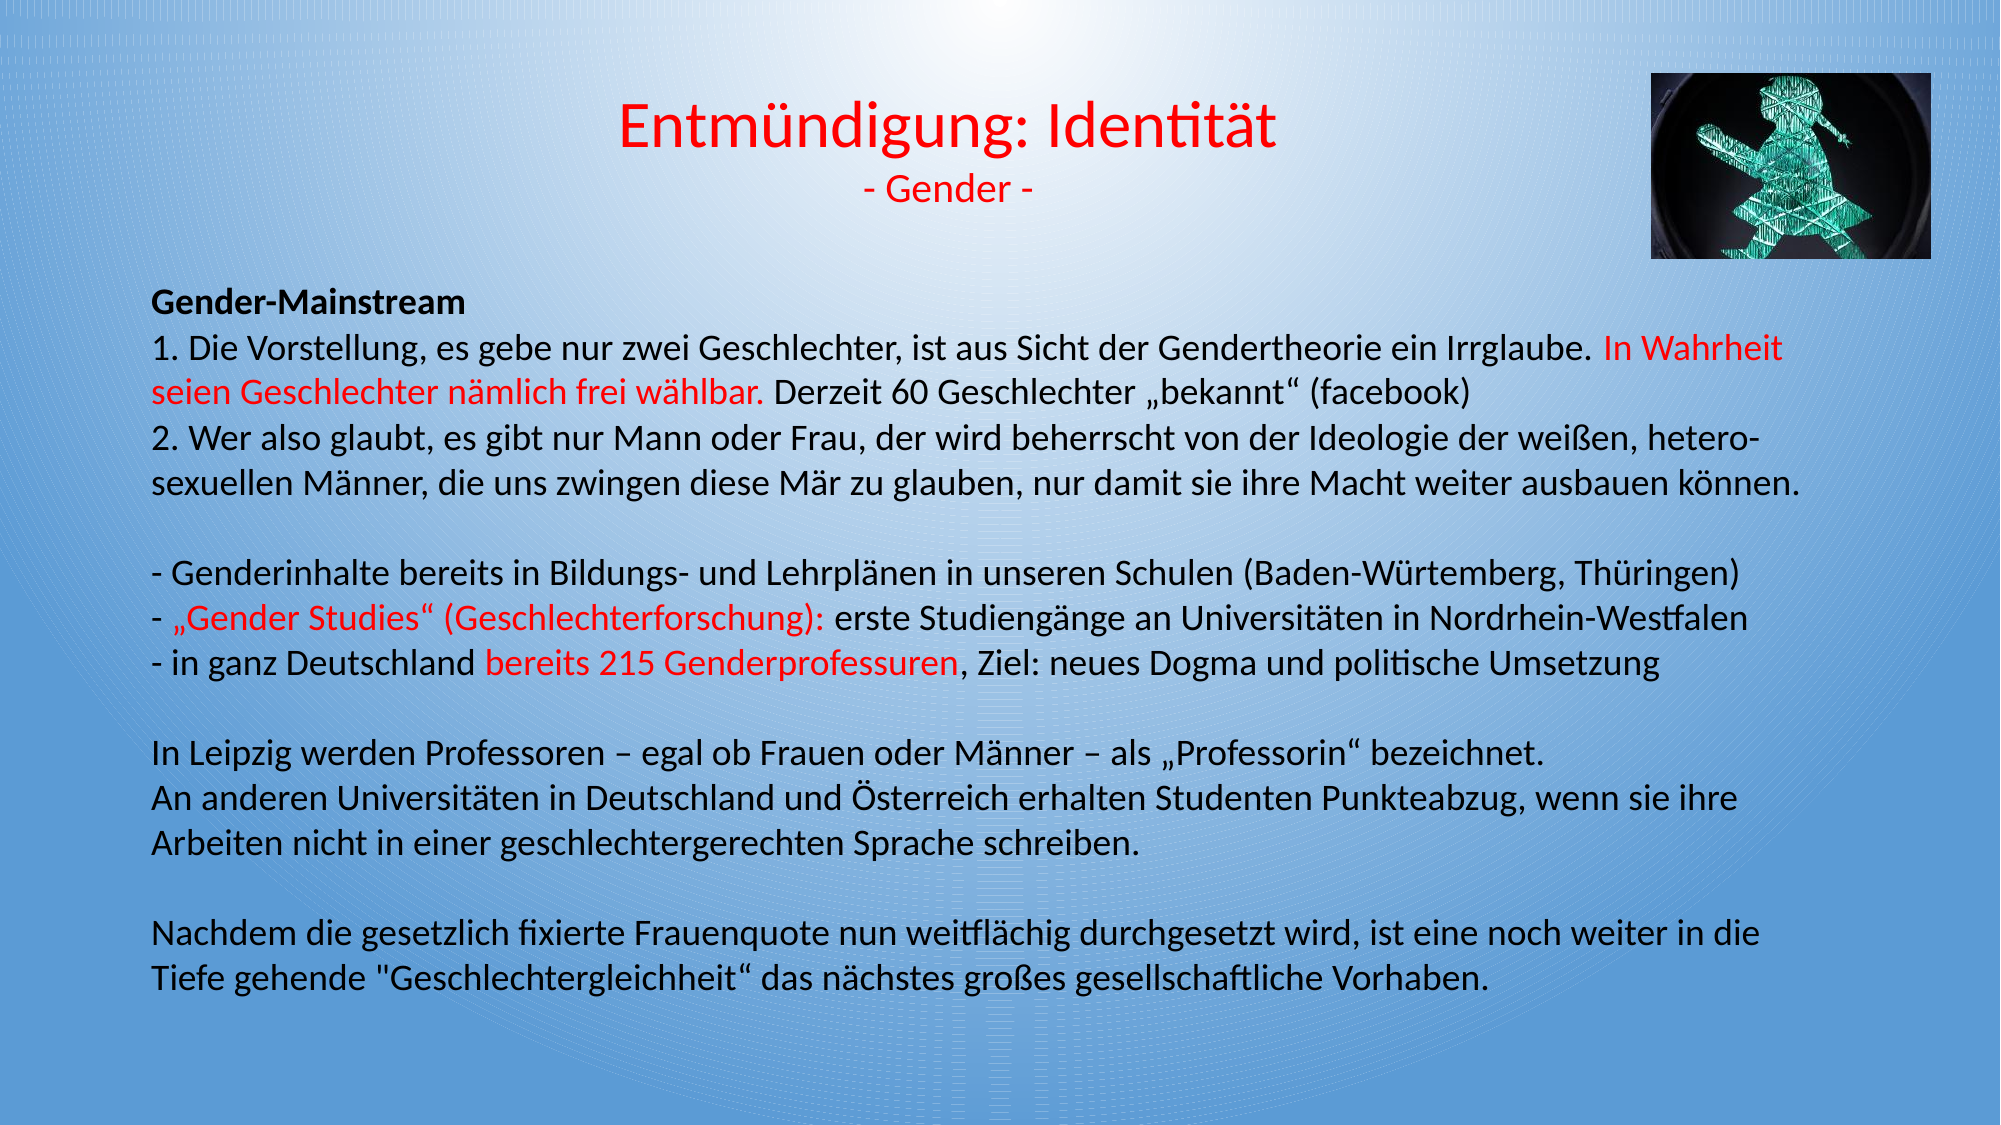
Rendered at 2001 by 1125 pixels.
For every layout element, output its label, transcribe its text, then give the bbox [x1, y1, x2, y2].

text_box Entmündigung: Identität - Gender - [279, 73, 1618, 218]
picture [1651, 73, 1931, 259]
text_box Gender-Mainstream 1. Die Vorstellung, es gebe nur zwei Geschlechter, ist aus Sicht der Gendertheorie ein Irrglaube. In Wahrheit seien Geschlechter nämlich frei wählbar. Derzeit 60 Geschlechter „bekannt“ (facebook) 2. Wer also glaubt, es gibt nur Mann oder Frau, der wird beherrscht von der Ideologie der weißen, hetero-sexuellen Männer, die uns zwingen diese Mär zu glauben, nur damit sie ihre Macht weiter ausbauen können. - Genderinhalte bereits in Bildungs- und Lehrplänen in unseren Schulen (Baden-Würtemberg, Thüringen) - „Gender Studies“ (Geschlechterforschung): erste Studiengänge an Universitäten in Nordrhein-Westfalen - in ganz Deutschland bereits 215 Genderprofessuren, Ziel: neues Dogma und politische Umsetzung In Leipzig werden Professoren – egal ob Frauen oder Männer – als „Professorin“ bezeichnet. An anderen Universitäten in Deutschland und Österreich erhalten Studenten Punkteabzug, wenn sie ihre Arbeiten nicht in einer geschlechtergerechten Sprache schreiben. Nachdem die gesetzlich fixierte Frauenquote nun weitflächig durchgesetzt wird, ist eine noch weiter in die Tiefe gehende "Geschlechtergleichheit“ das nächstes großes gesellschaftliche Vorhaben. [136, 270, 1852, 1005]
